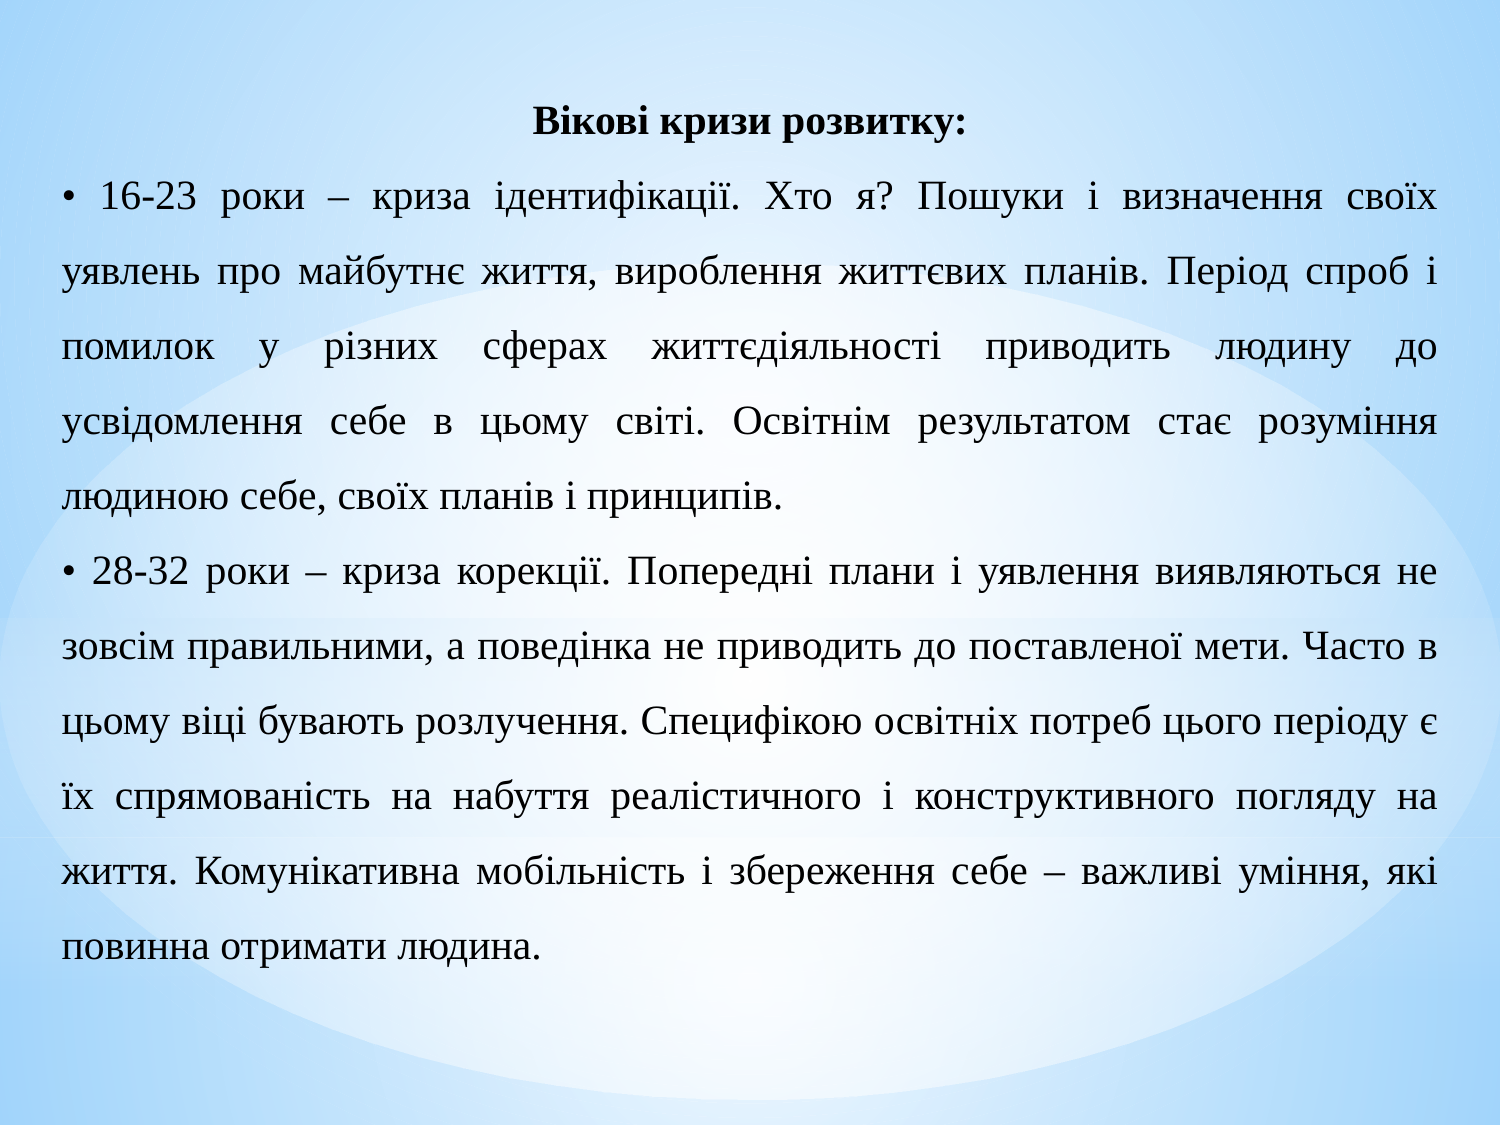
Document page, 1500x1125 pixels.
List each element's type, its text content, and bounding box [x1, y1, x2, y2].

text_box Вікові кризи розвитку: • 16-23 роки – криза ідентифікації. Хто я? Пошуки і визначення своїх уявлень про майбутнє життя, вироблення життєвих планів. Період спроб і помилок у різних сферах життєдіяльності приводить людину до усвідомлення себе в цьому світі. Освітнім результатом стає розуміння людиною себе, своїх планів і принципів. • 28-32 роки – криза корекції. Попередні плани і уявлення виявляються не зовсім правильними, а поведінка не приводить до поставленої мети. Часто в цьому віці бувають розлучення. Специфікою освітніх потреб цього періоду є їх спрямованість на набуття реалістичного і конструктивного погляду на життя. Комунікативна мобільність і збереження себе – важливі уміння, які повинна отримати людина. [46, 35, 1454, 975]
